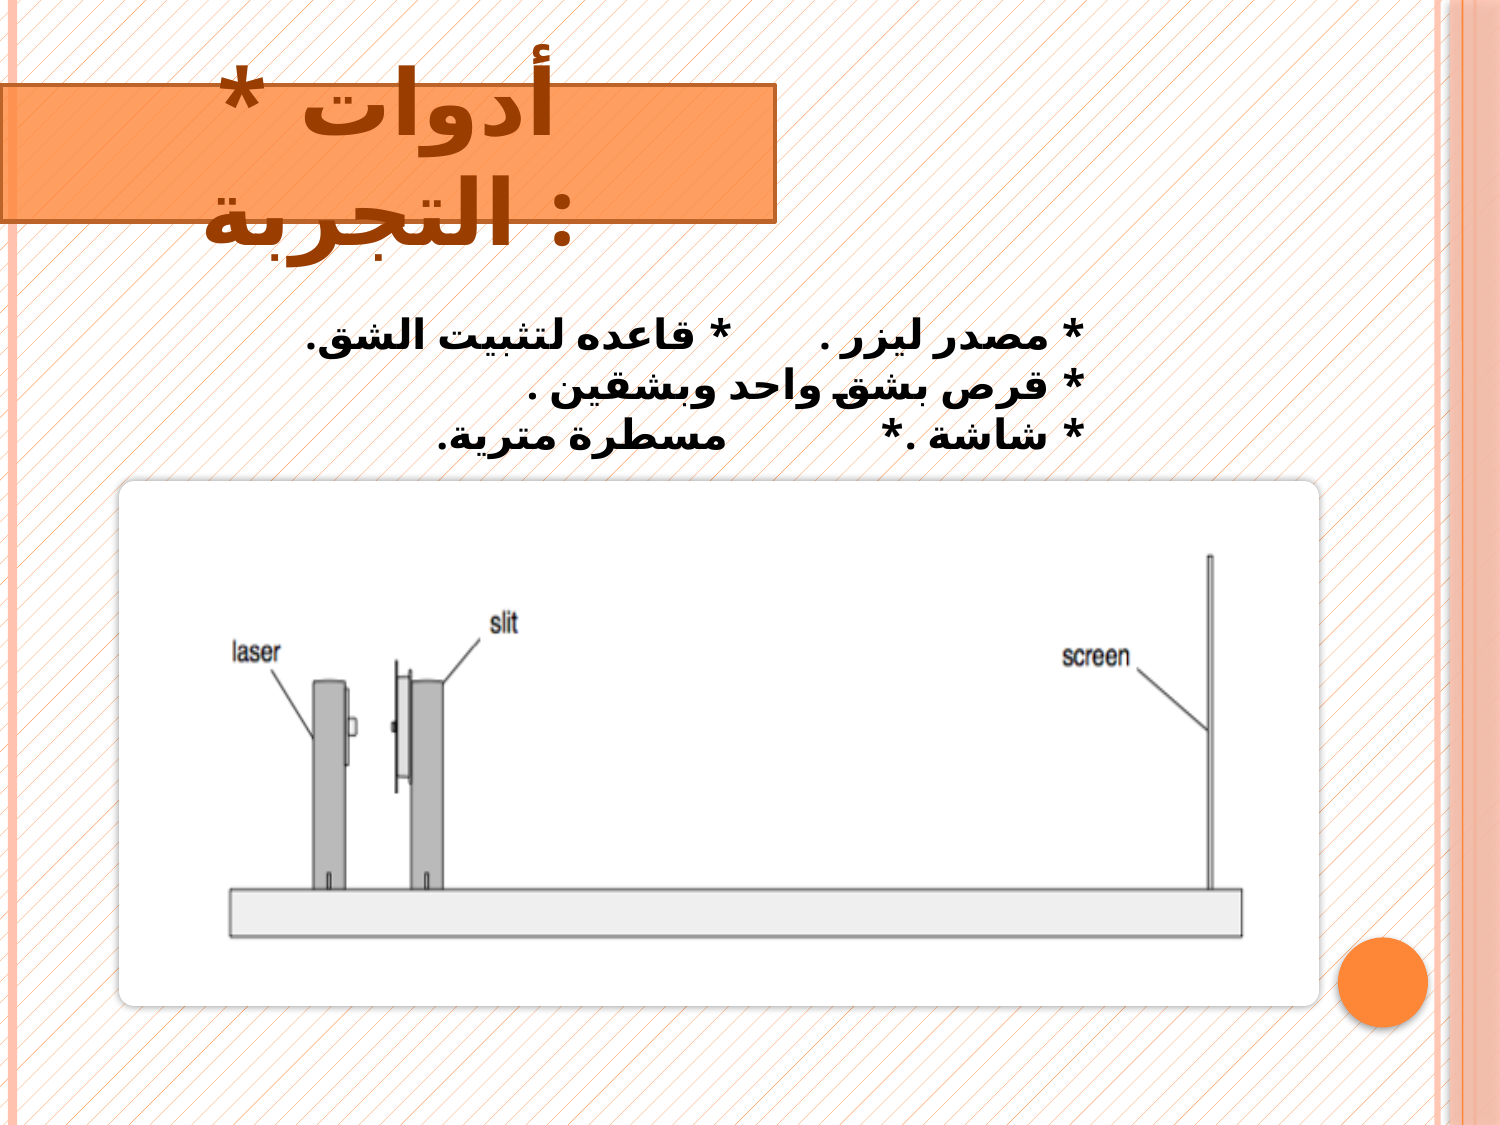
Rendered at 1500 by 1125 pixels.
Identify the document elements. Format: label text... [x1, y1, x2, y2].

text_box * مصدر ليزر . * قاعده لتثبيت الشق. * قرص بشق واحد وبشقين . * شاشة .* مسطرة مترية. [0, 299, 1101, 465]
picture [149, 511, 1289, 976]
text_box *أدوات التجربة : [0, 83, 777, 224]
